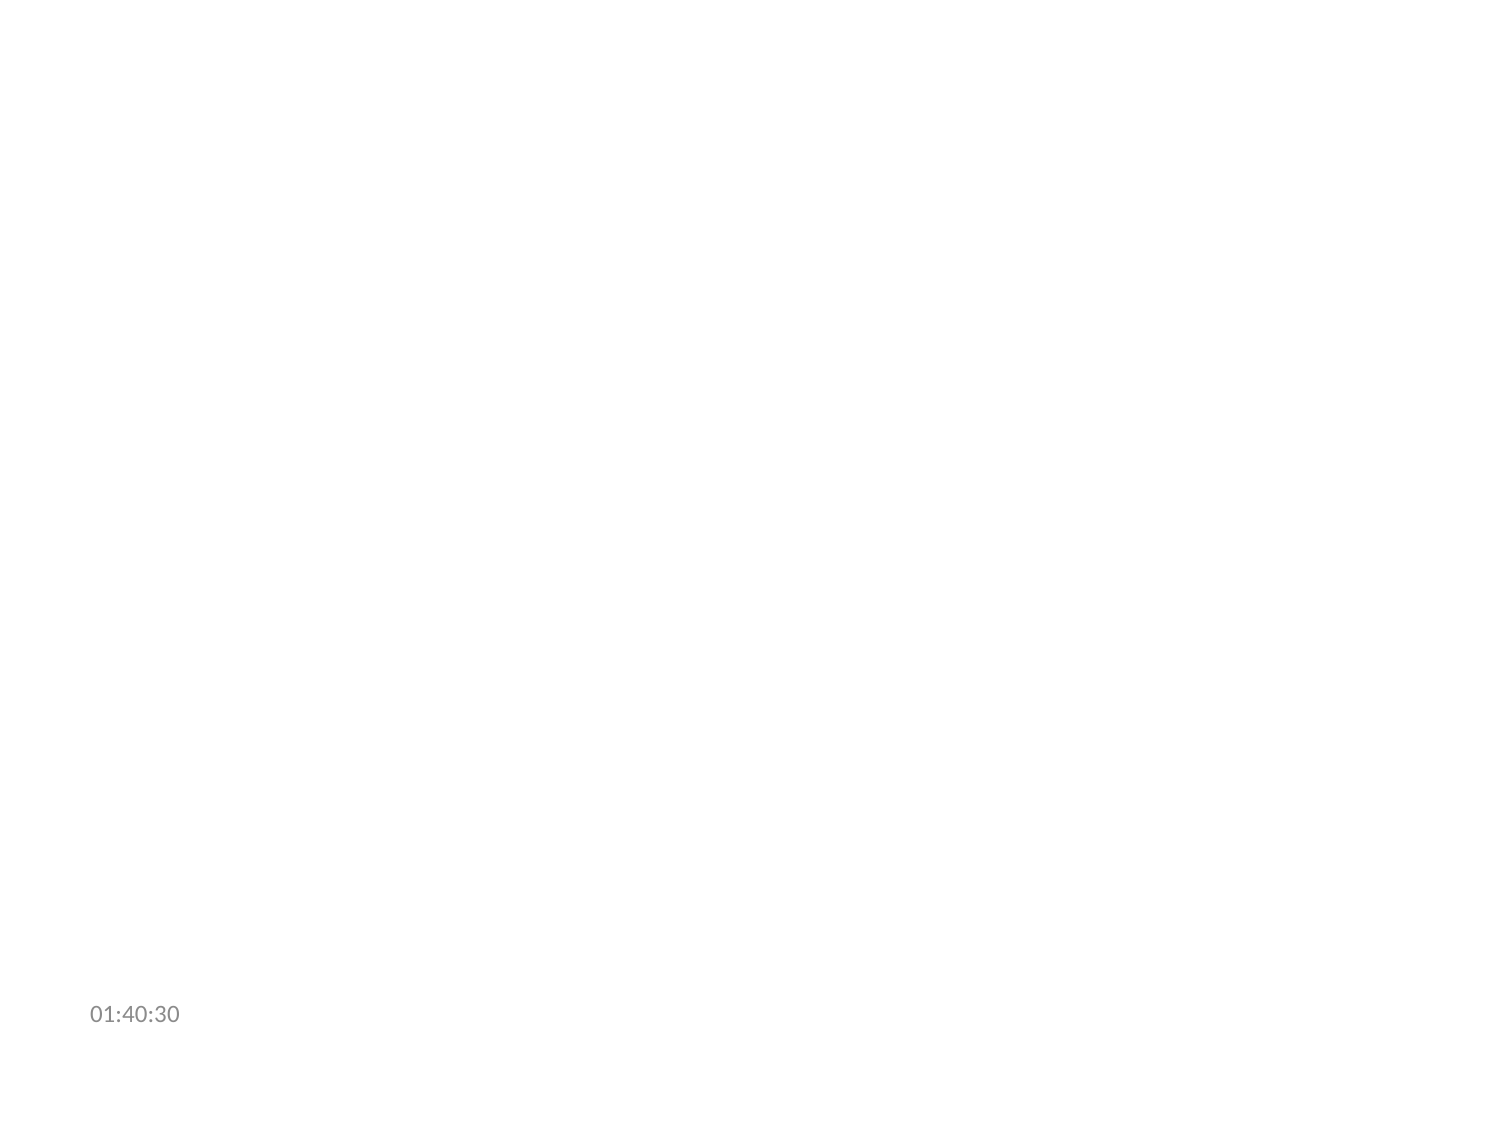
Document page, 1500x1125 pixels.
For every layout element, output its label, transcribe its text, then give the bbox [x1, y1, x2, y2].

text_box 15:35:09 [75, 982, 425, 1043]
